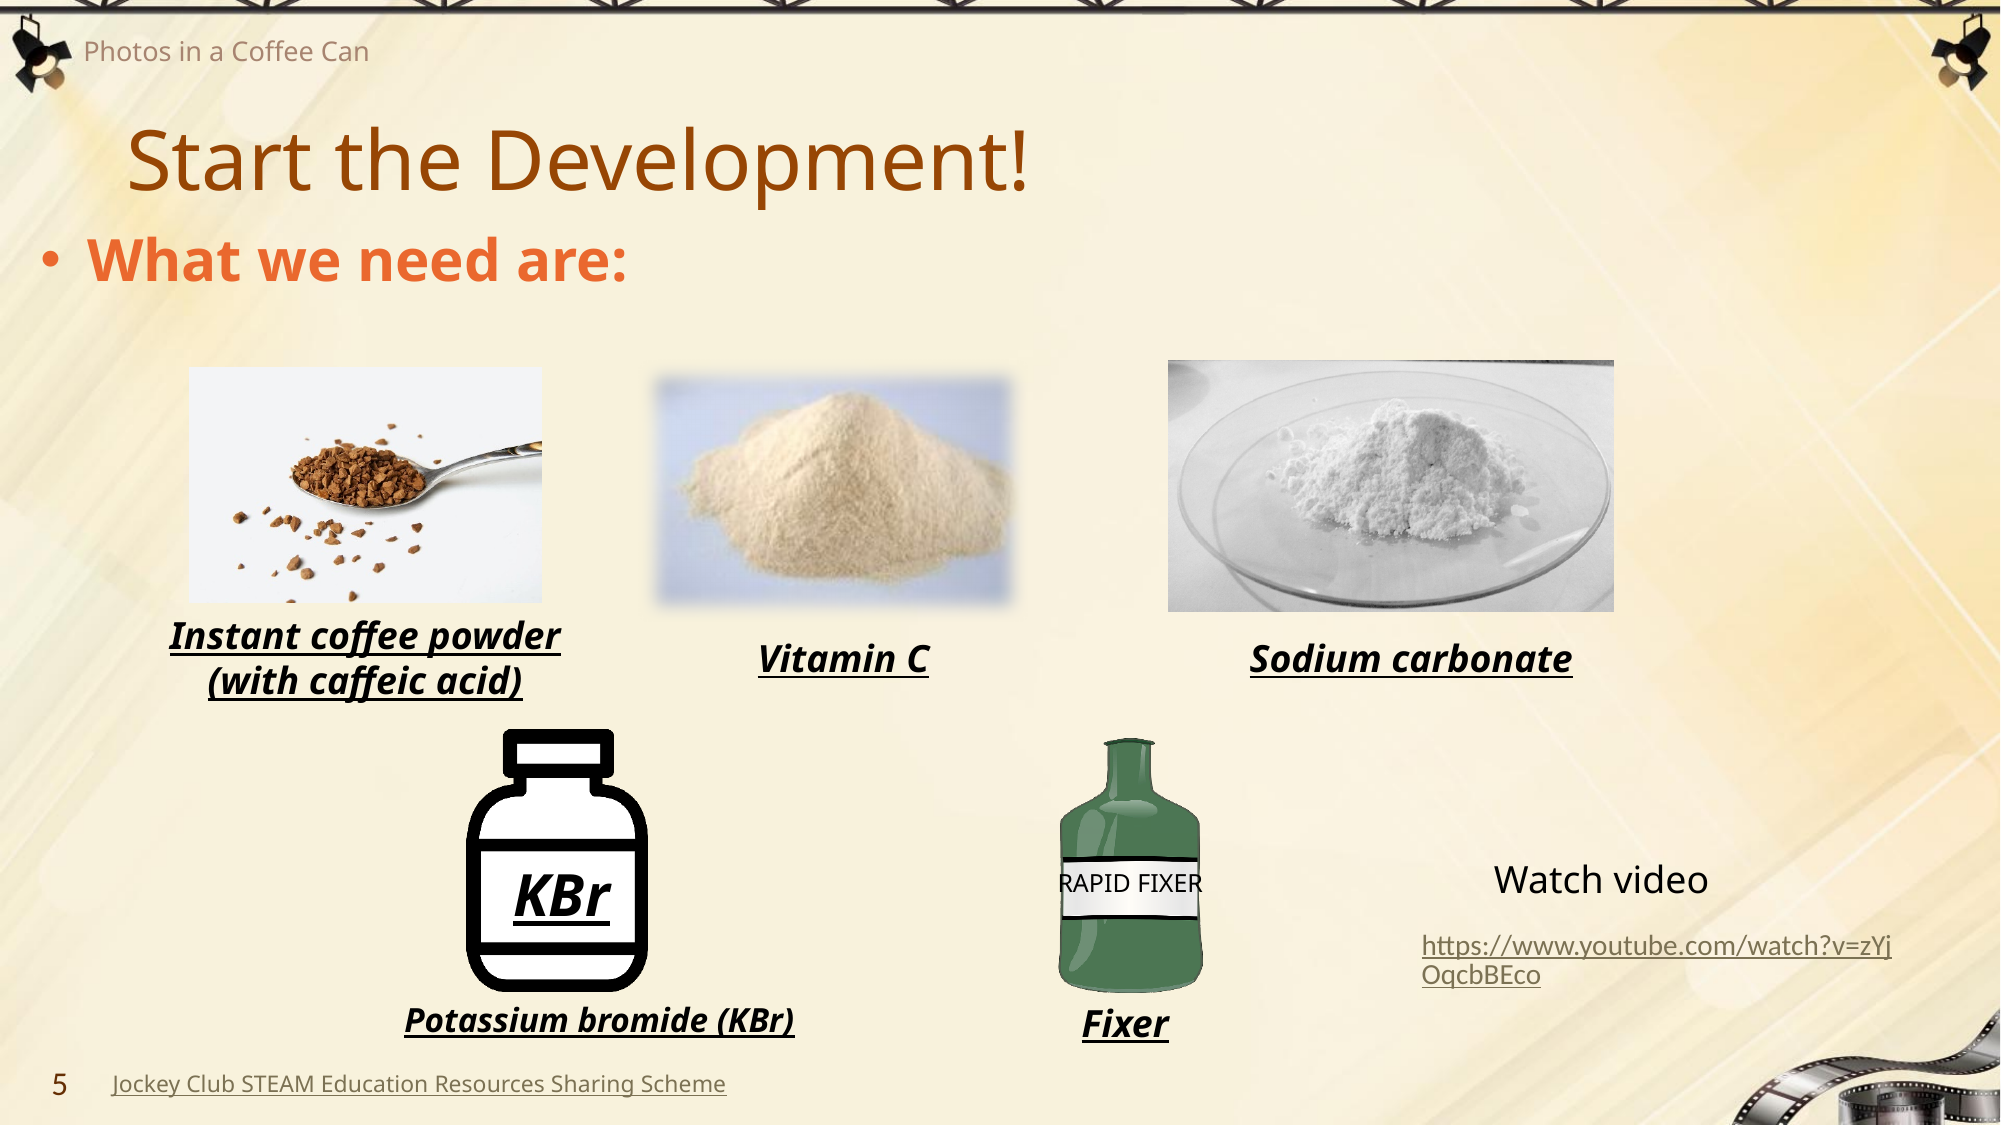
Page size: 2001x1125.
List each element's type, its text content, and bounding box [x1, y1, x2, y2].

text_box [466, 729, 671, 992]
title Start the Development! [111, 99, 1522, 317]
text_box What we need are: [25, 216, 643, 301]
text_box Vitamin C [742, 632, 945, 688]
text_box Potassium bromide (KBr) [389, 992, 810, 1047]
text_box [1013, 738, 1247, 1054]
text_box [1406, 848, 1912, 1041]
text_box Sodium carbonate [1234, 627, 1589, 688]
text_box Instant coffee powder (with caffeic acid) [154, 604, 576, 710]
picture [0, 0, 2001, 1125]
